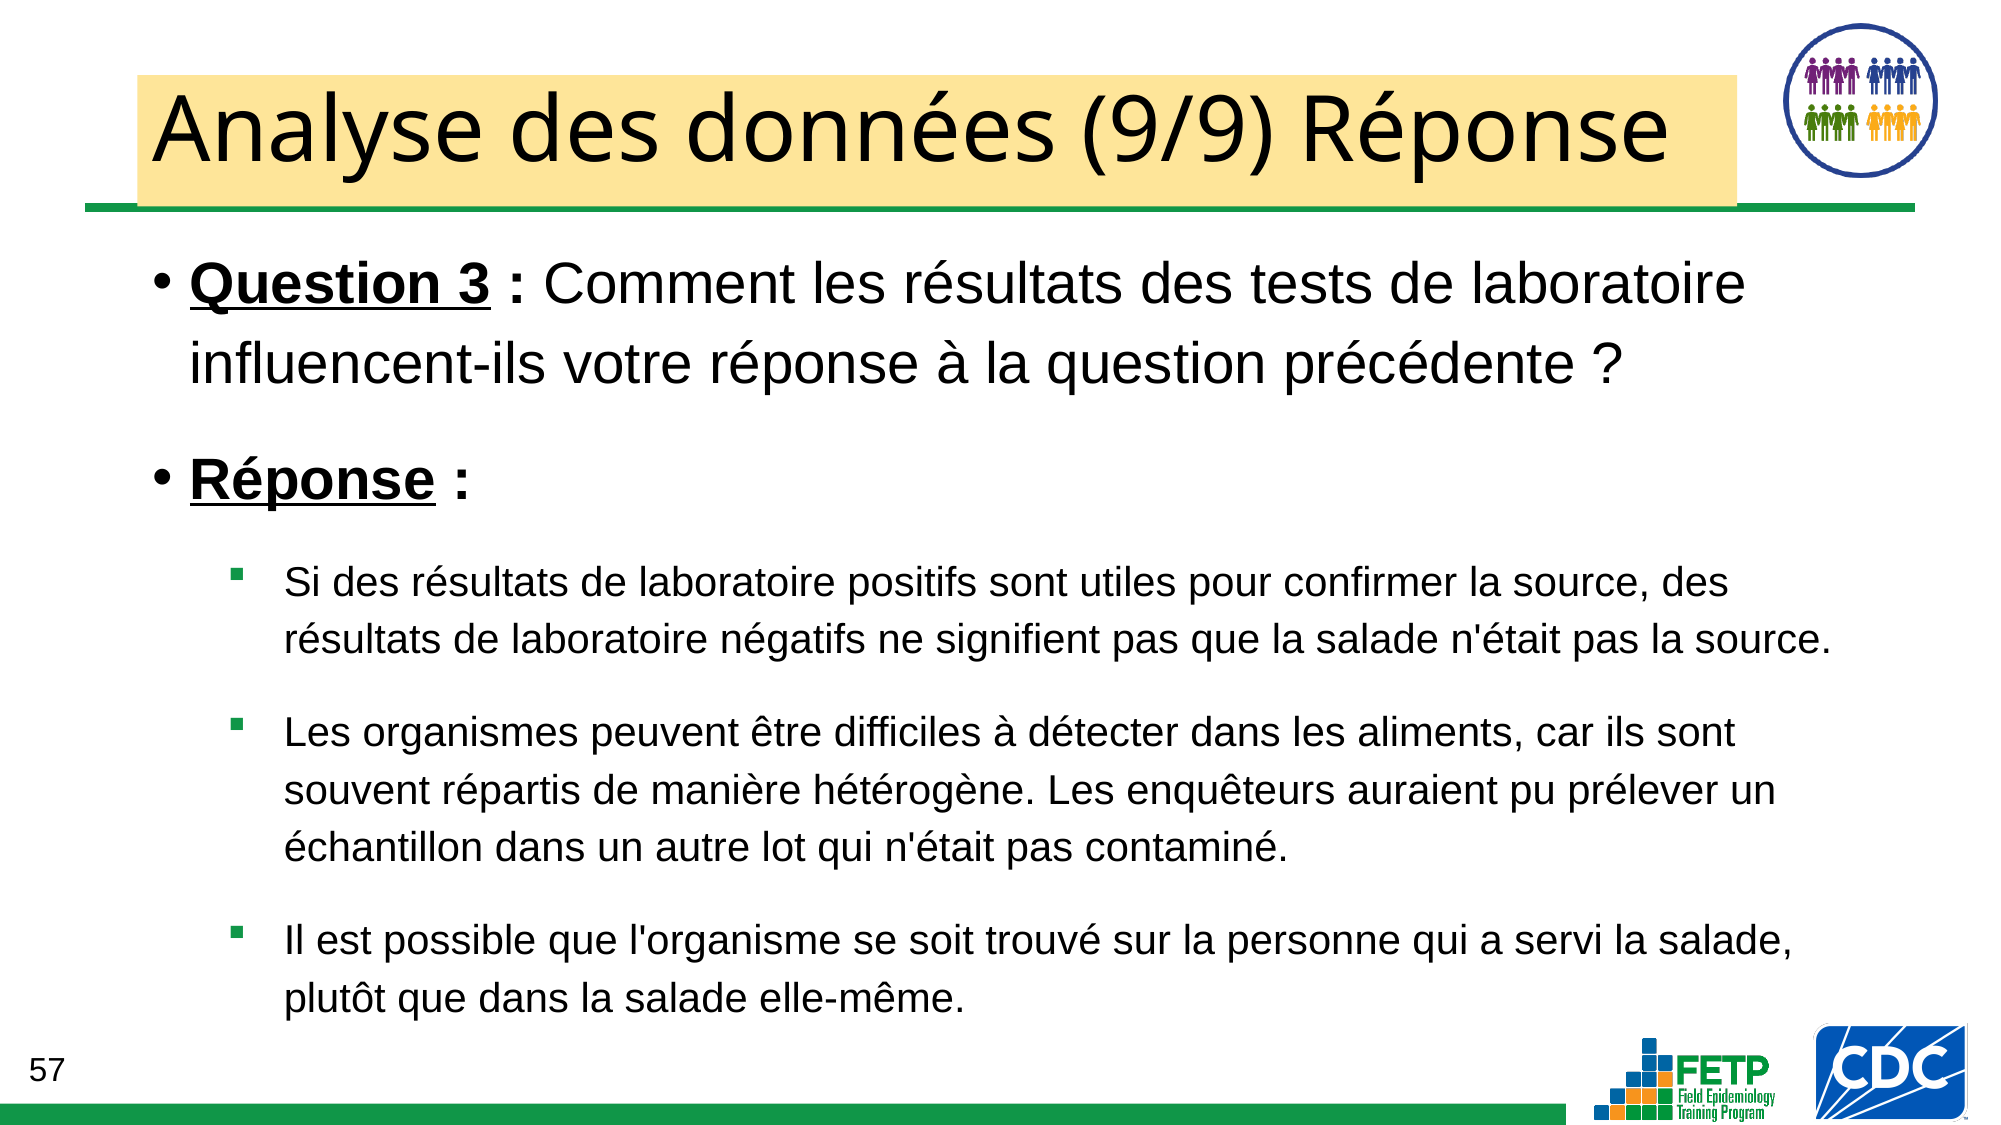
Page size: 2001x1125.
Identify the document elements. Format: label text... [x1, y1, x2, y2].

title Analyse des données (9/9) Réponse [137, 75, 1738, 207]
picture [1813, 1023, 1968, 1122]
picture [1594, 1038, 1775, 1122]
picture [1783, 23, 1938, 178]
list Question 3 : Comment les résultats des tests de laboratoire influencent-ils votre réponse à la question précédente ? Réponse : Si des résultats de laboratoire positifs sont utiles pour confirmer la source, des résultats de laboratoire négatifs ne signifient pas que la salade n'était pas la source. Les organismes peuvent être difficiles à détecter dans les aliments, car ils sont souvent répartis de manière hétérogène. Les enquêteurs auraient pu prélever un échantillon dans un autre lot qui n'était pas contaminé. Il est possible que l'organisme se soit trouvé sur la personne qui a servi la salade, plutôt que dans la salade elle-même. [137, 227, 1863, 989]
